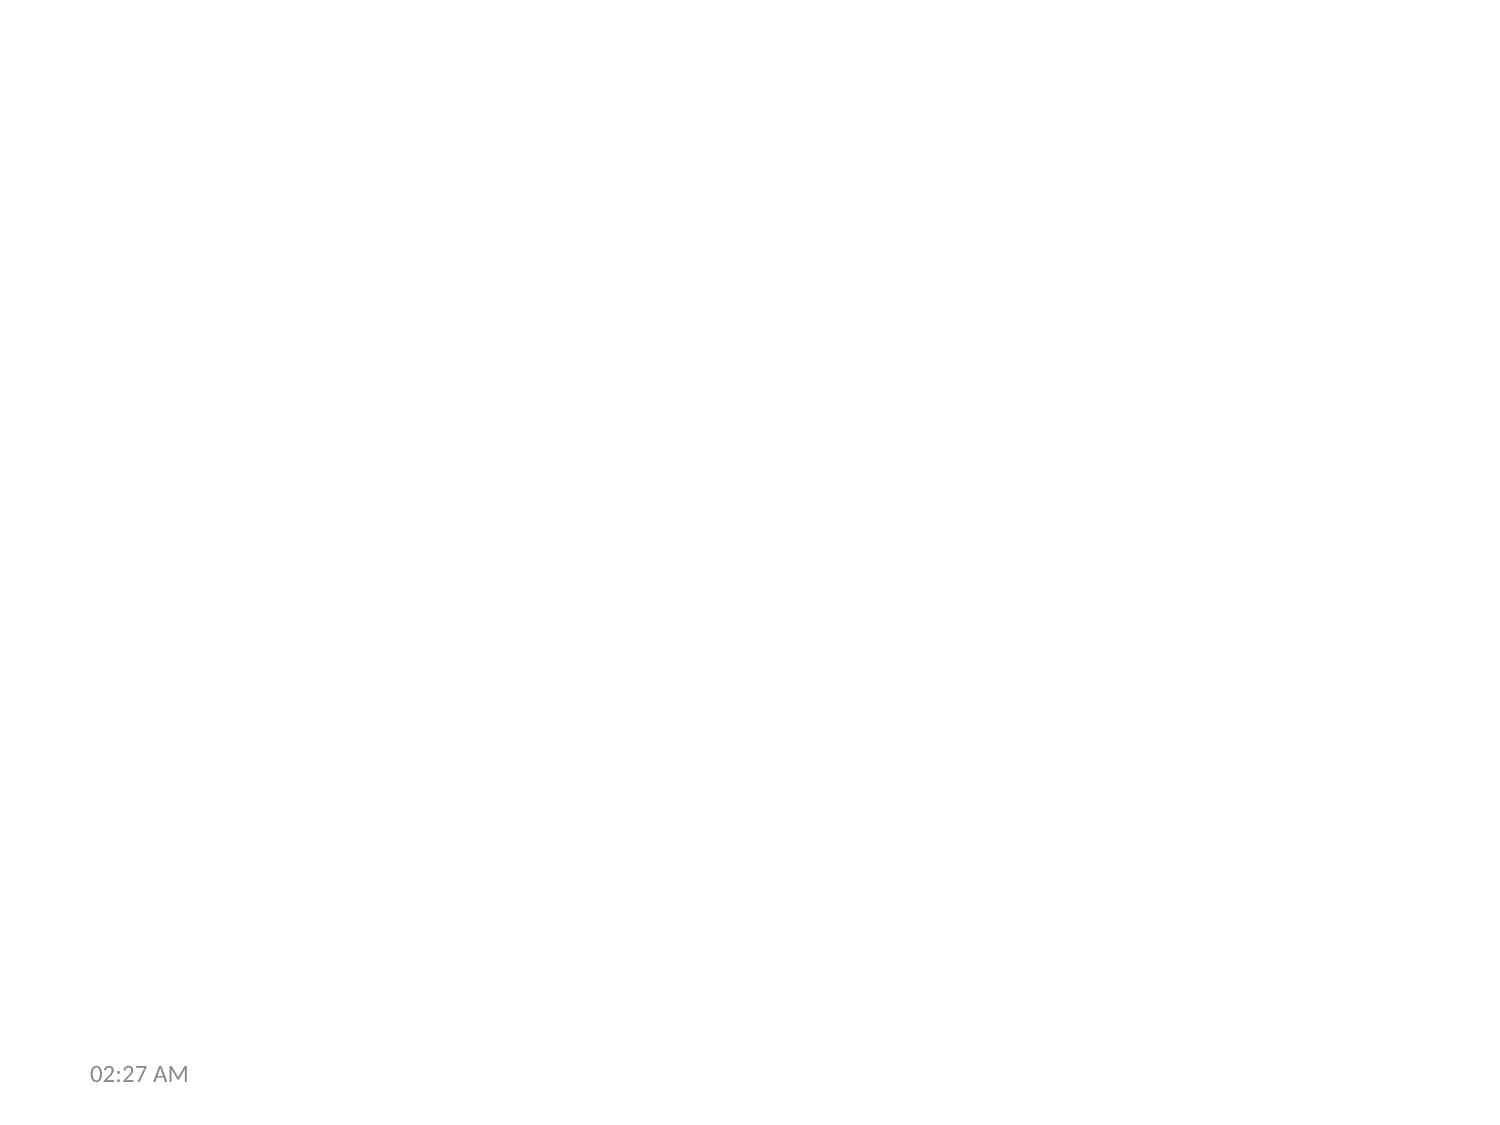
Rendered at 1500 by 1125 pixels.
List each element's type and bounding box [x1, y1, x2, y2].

slide_number [75, 1042, 425, 1103]
